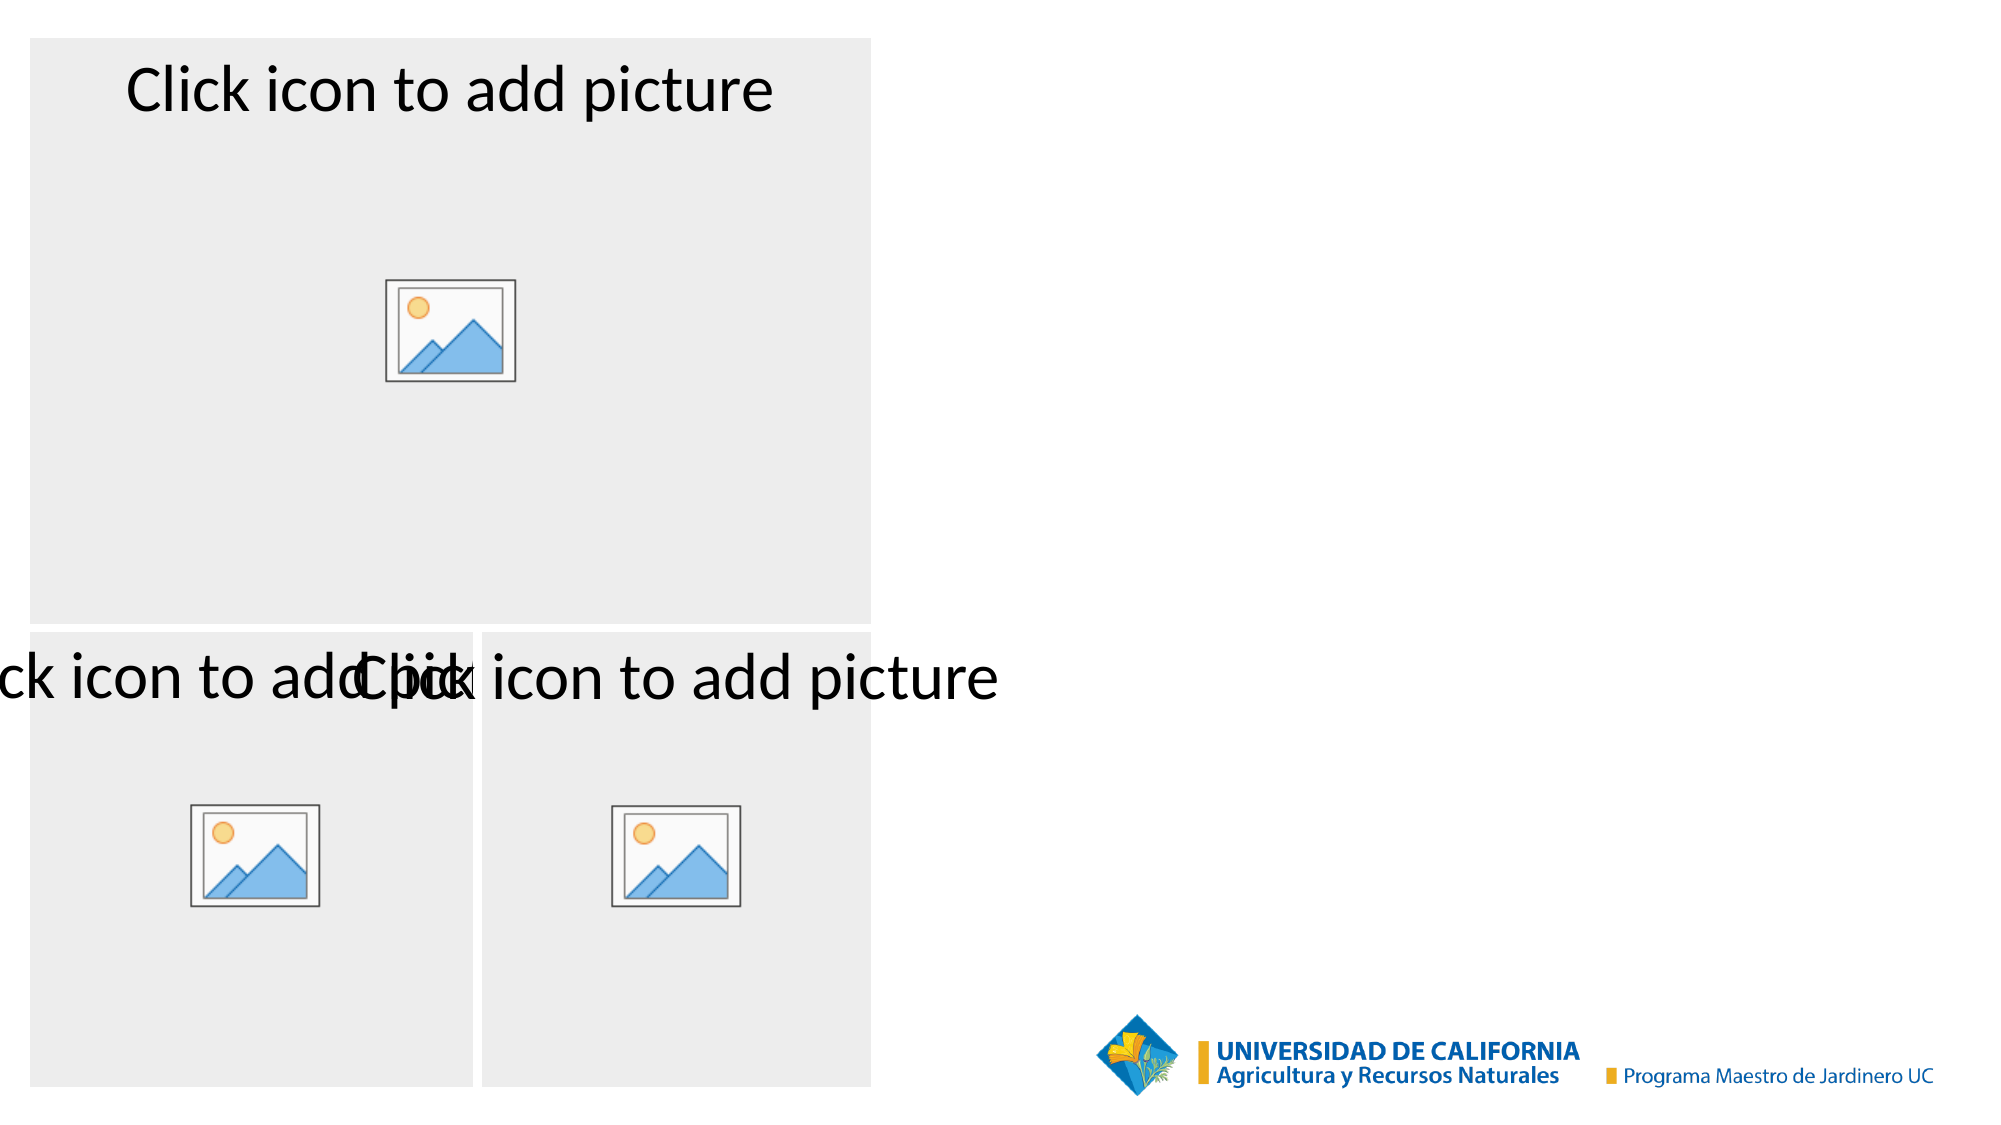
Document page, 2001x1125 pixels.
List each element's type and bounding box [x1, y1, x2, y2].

picture [29, 37, 872, 1088]
picture [1071, 979, 2001, 1125]
